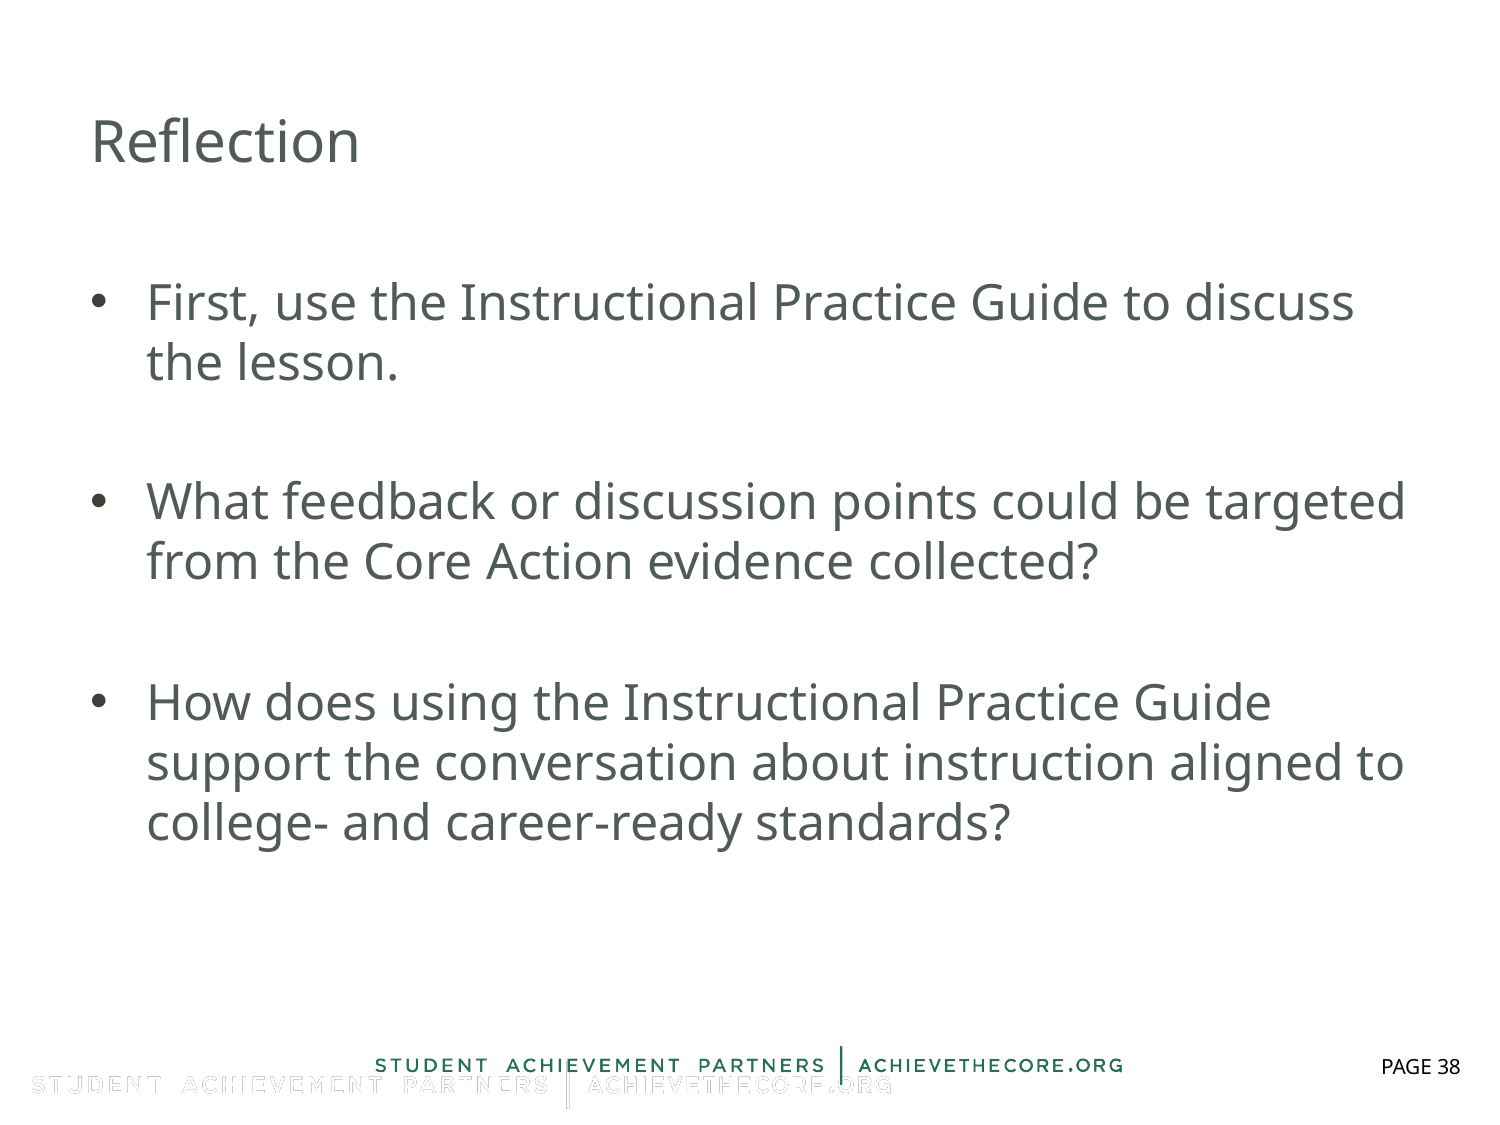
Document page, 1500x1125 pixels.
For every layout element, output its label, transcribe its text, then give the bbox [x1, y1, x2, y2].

title Reflection [75, 45, 1425, 233]
picture [12, 1046, 1122, 1112]
list First, use the Instructional Practice Guide to discuss the lesson. What feedback or discussion points could be targeted from the Core Action evidence collected? How does using the Instructional Practice Guide support the conversation about instruction aligned to college- and career-ready standards? [75, 262, 1425, 1005]
